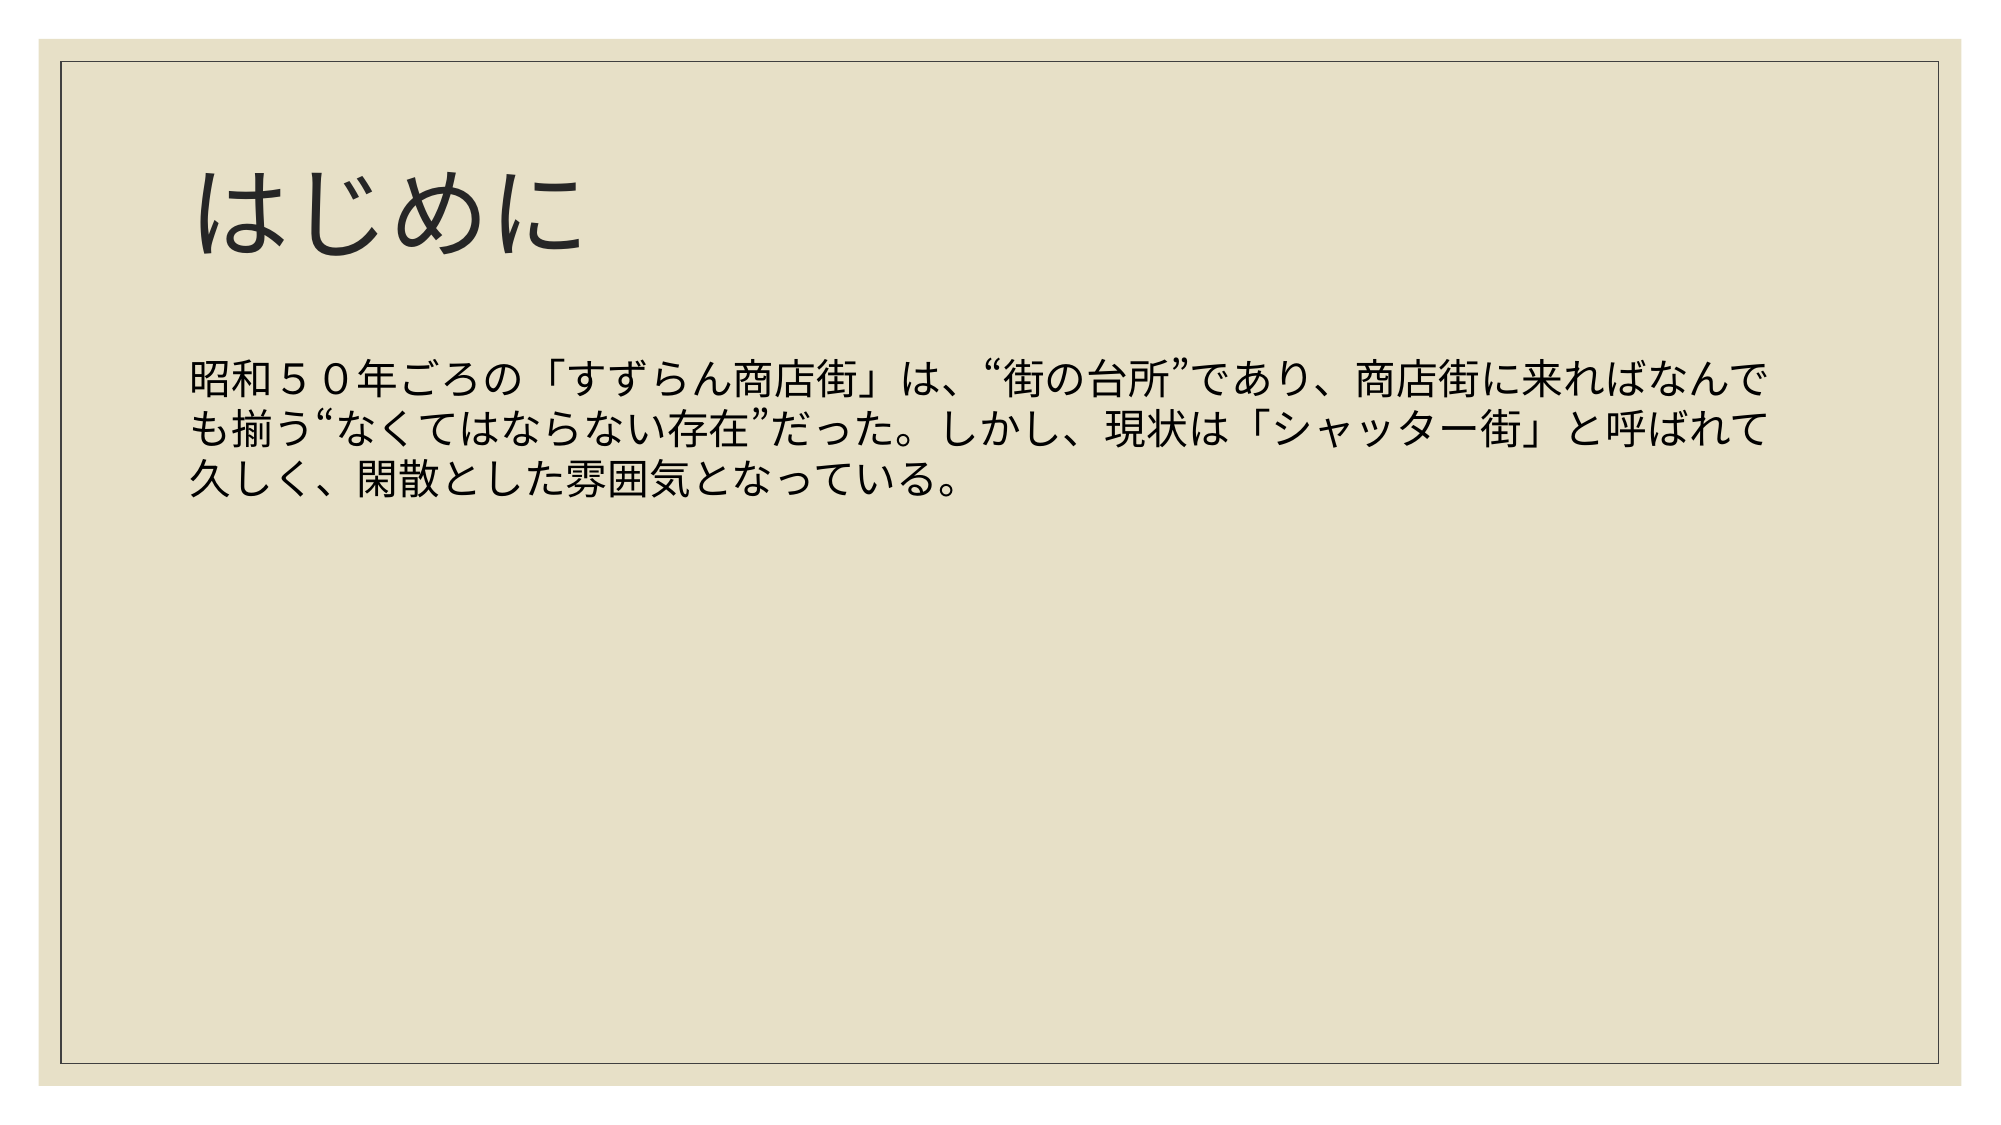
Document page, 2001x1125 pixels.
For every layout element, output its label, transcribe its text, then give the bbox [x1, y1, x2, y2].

list 昭和５０年ごろの「すずらん商店街」は、“街の台所”であり、商店街に来ればなんでも揃う“なくてはならない存在”だった。しかし、現状は「シャッター街」と呼ばれて久しく、閑散とした雰囲気となっている。 [174, 345, 1825, 990]
title はじめに [174, 105, 1825, 331]
